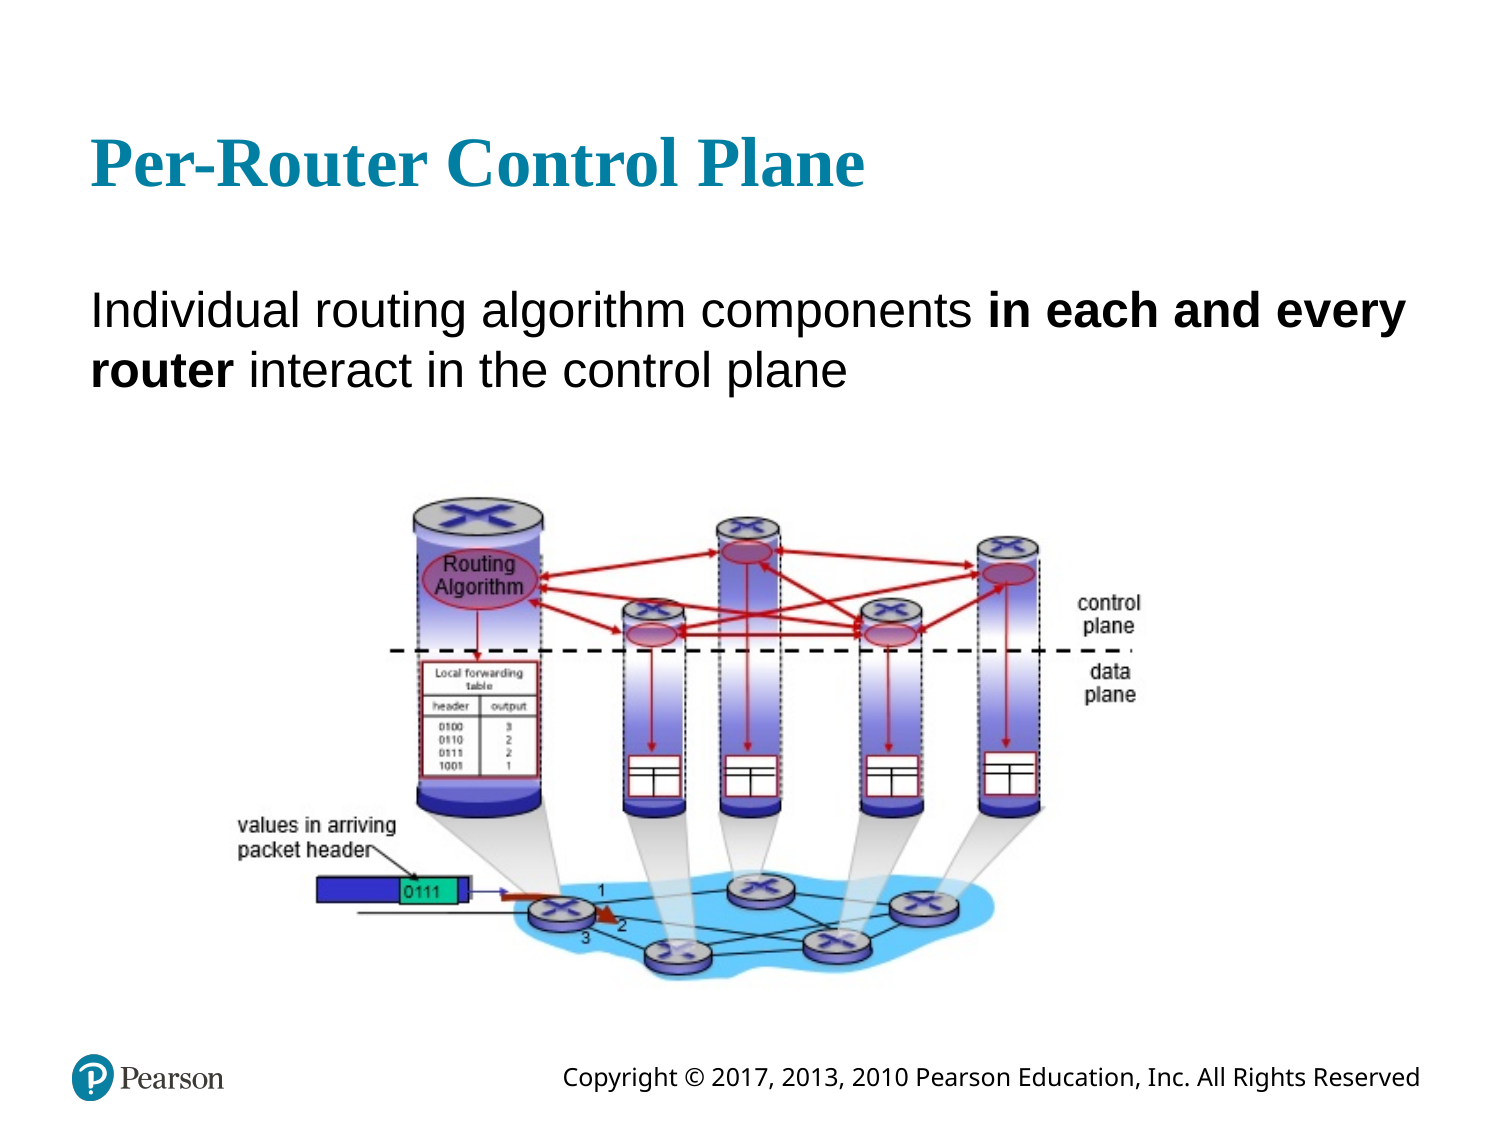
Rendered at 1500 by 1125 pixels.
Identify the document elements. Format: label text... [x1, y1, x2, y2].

picture [80, 1063, 106, 1088]
picture [98, 1054, 224, 1101]
title Per-Router Control Plane [75, 35, 1425, 216]
picture [216, 480, 1284, 990]
list Individual routing algorithm components in each and every router interact in the control plane [75, 262, 1425, 401]
picture [72, 1087, 83, 1101]
picture [72, 1054, 88, 1070]
